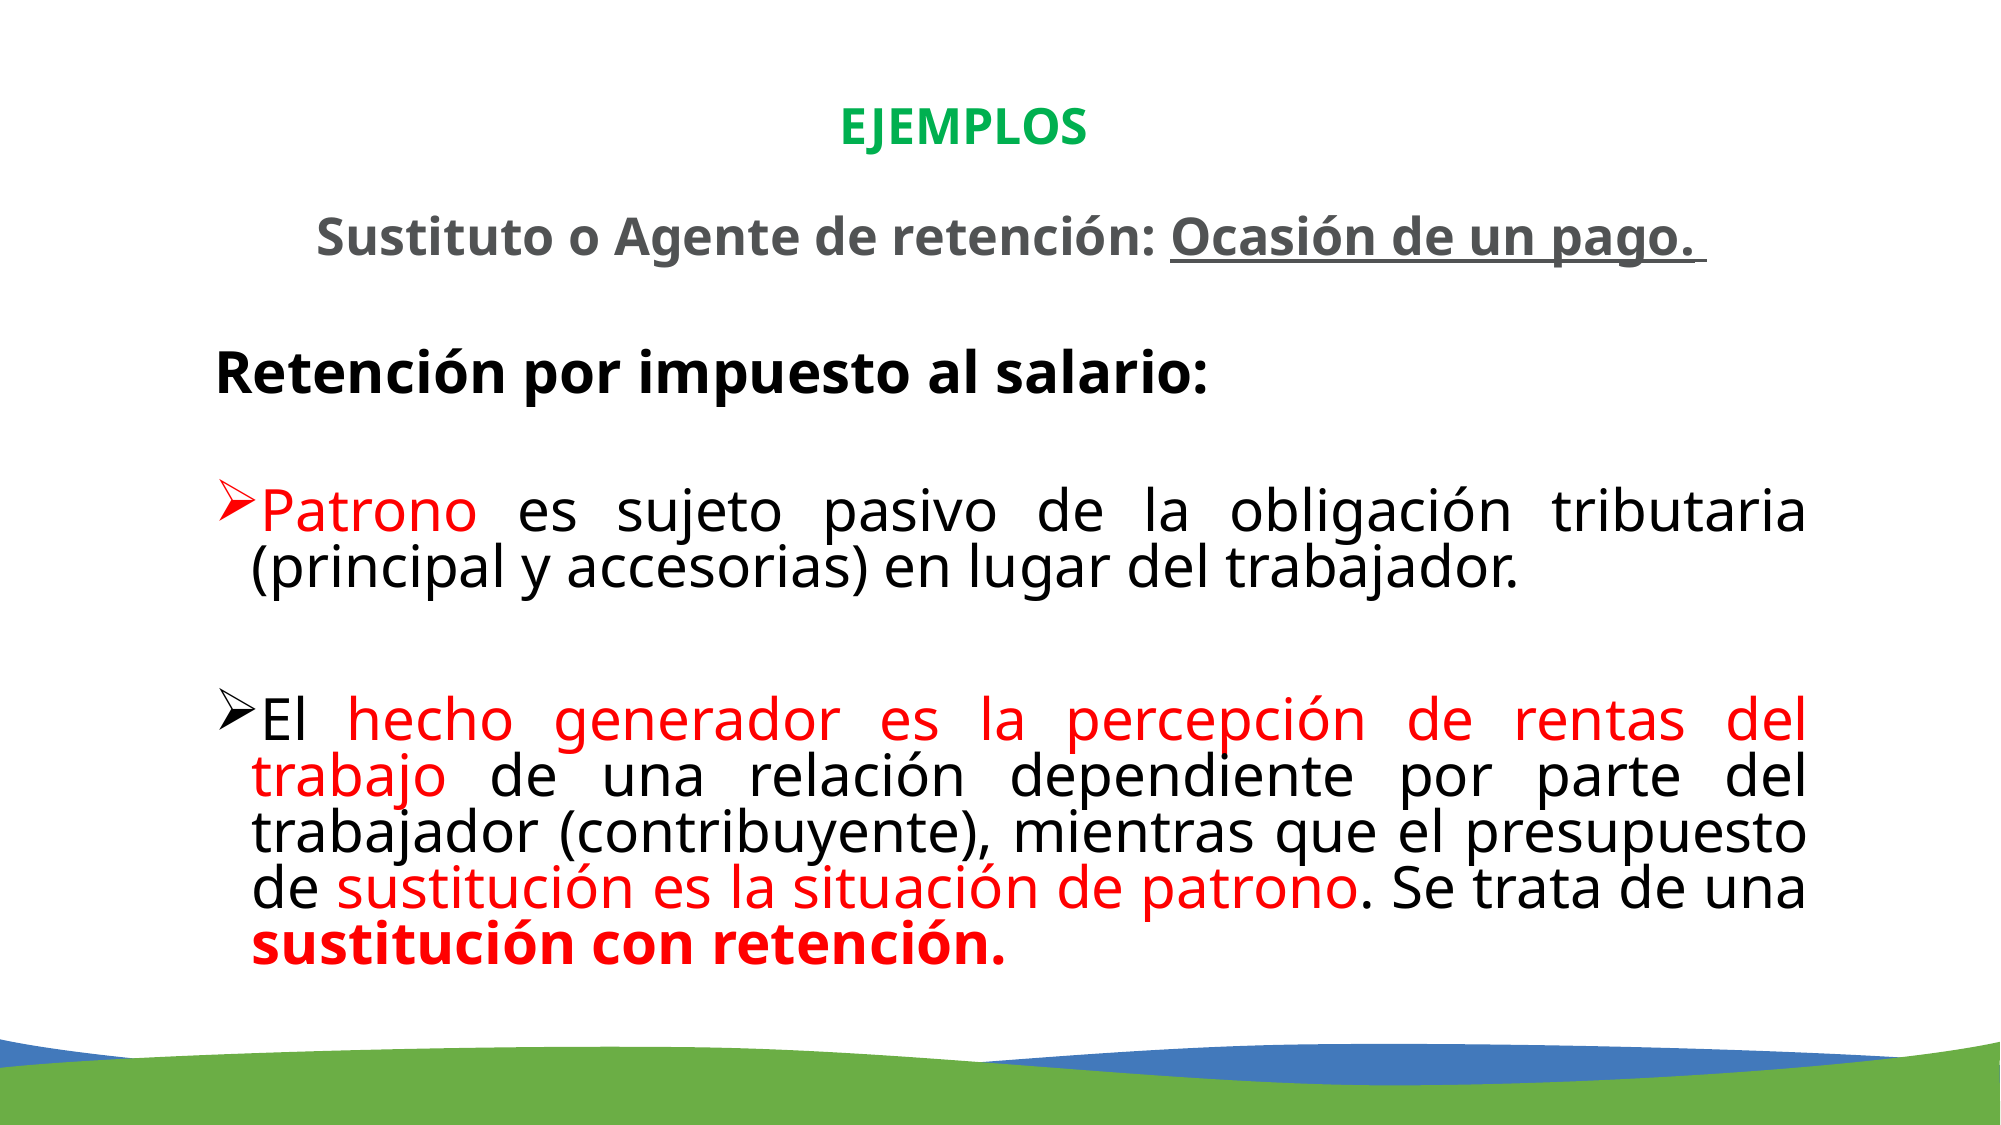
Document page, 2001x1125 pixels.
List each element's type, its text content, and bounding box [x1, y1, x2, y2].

title EJEMPLOS [550, 78, 1378, 180]
text_box Sustituto o Agente de retención: Ocasión de un pago. Retención por impuesto al salario: Patrono es sujeto pasivo de la obligación tributaria (principal y accesorias) en lugar del trabajador. El hecho generador es la percepción de rentas del trabajo de una relación dependiente por parte del trabajador (contribuyente), mientras que el presupuesto de sustitución es la situación de patrono. Se trata de una sustitución con retención. [199, 207, 1824, 1025]
